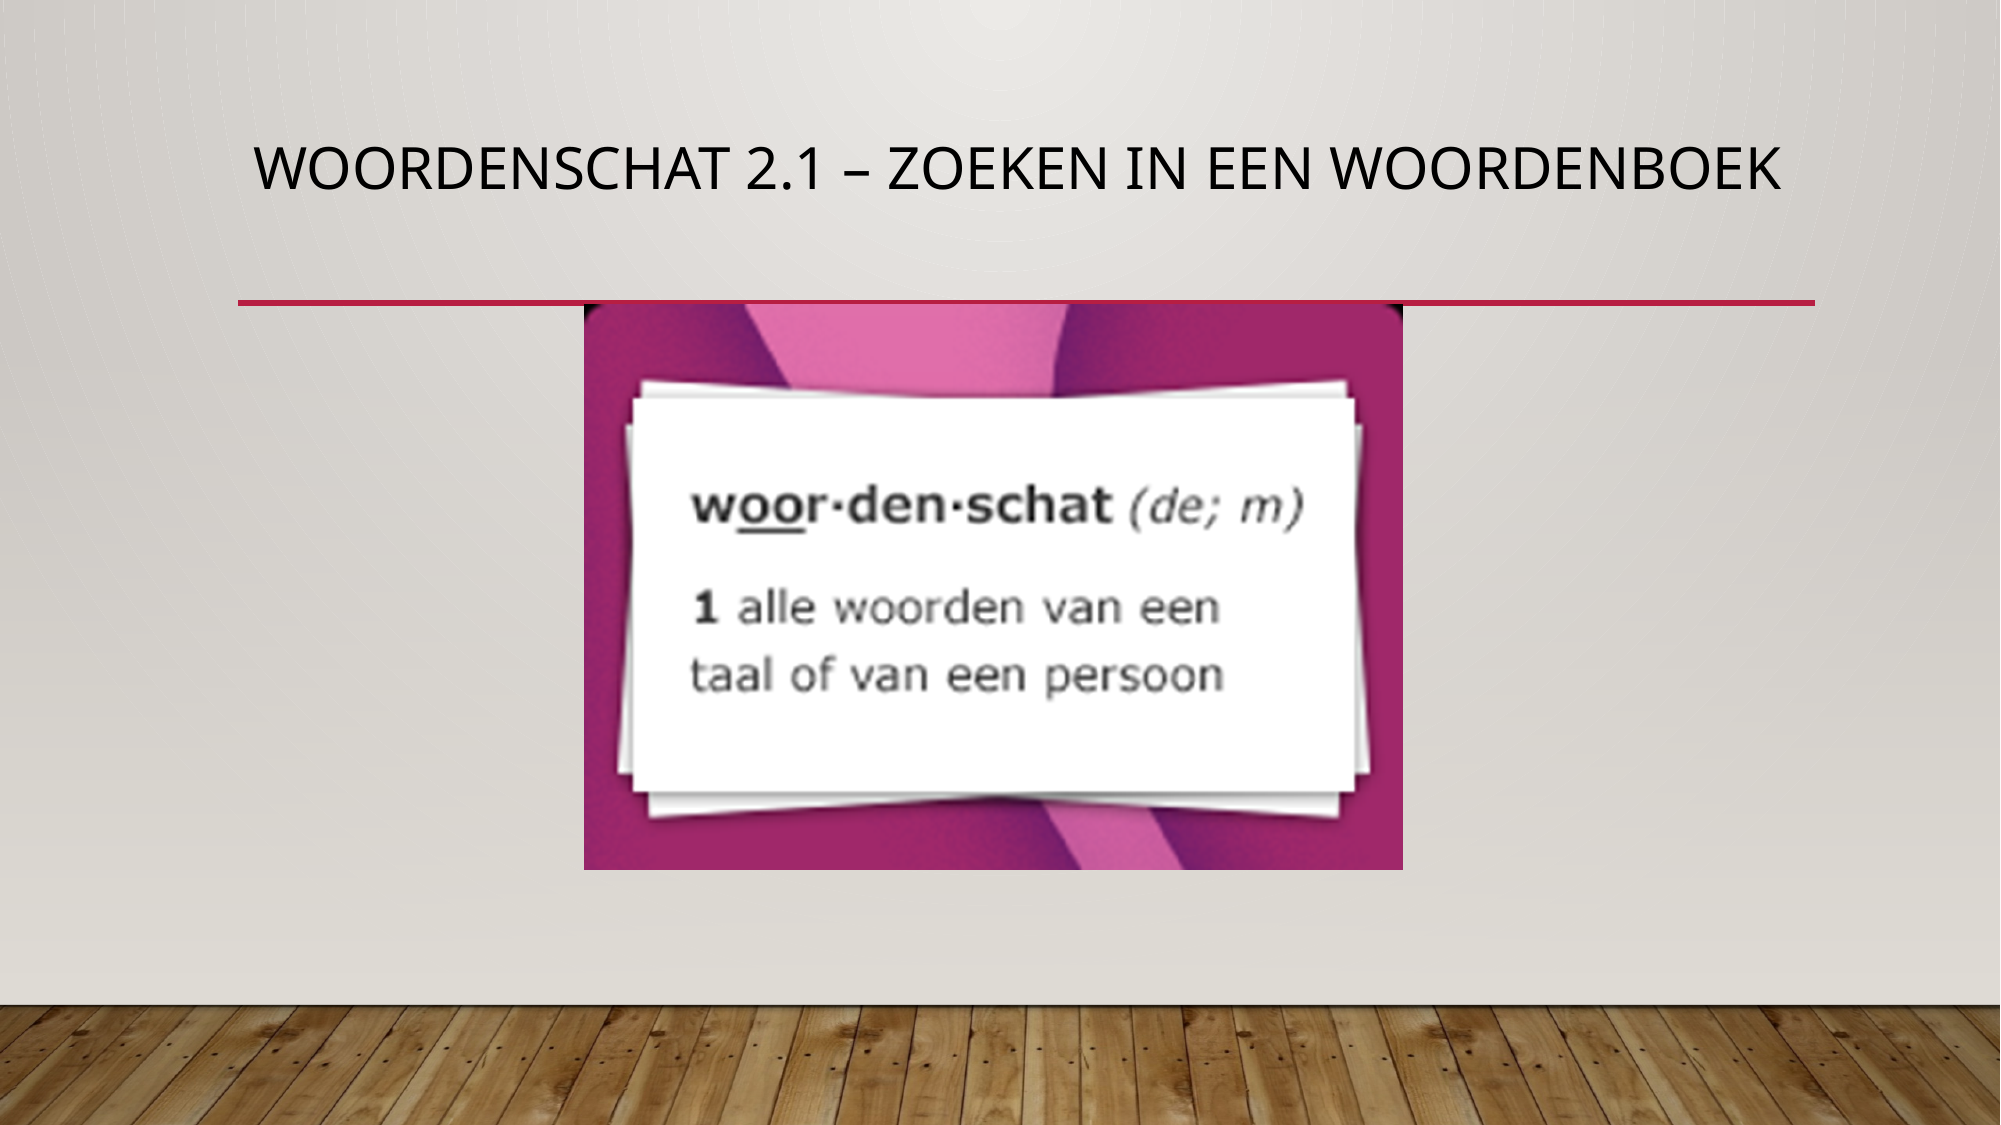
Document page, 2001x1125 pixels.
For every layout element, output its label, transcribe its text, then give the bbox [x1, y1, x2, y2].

picture [0, 1005, 2000, 1125]
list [583, 303, 1403, 871]
title Woordenschat 2.1 – zoeken in een woordenboek [238, 131, 1814, 305]
